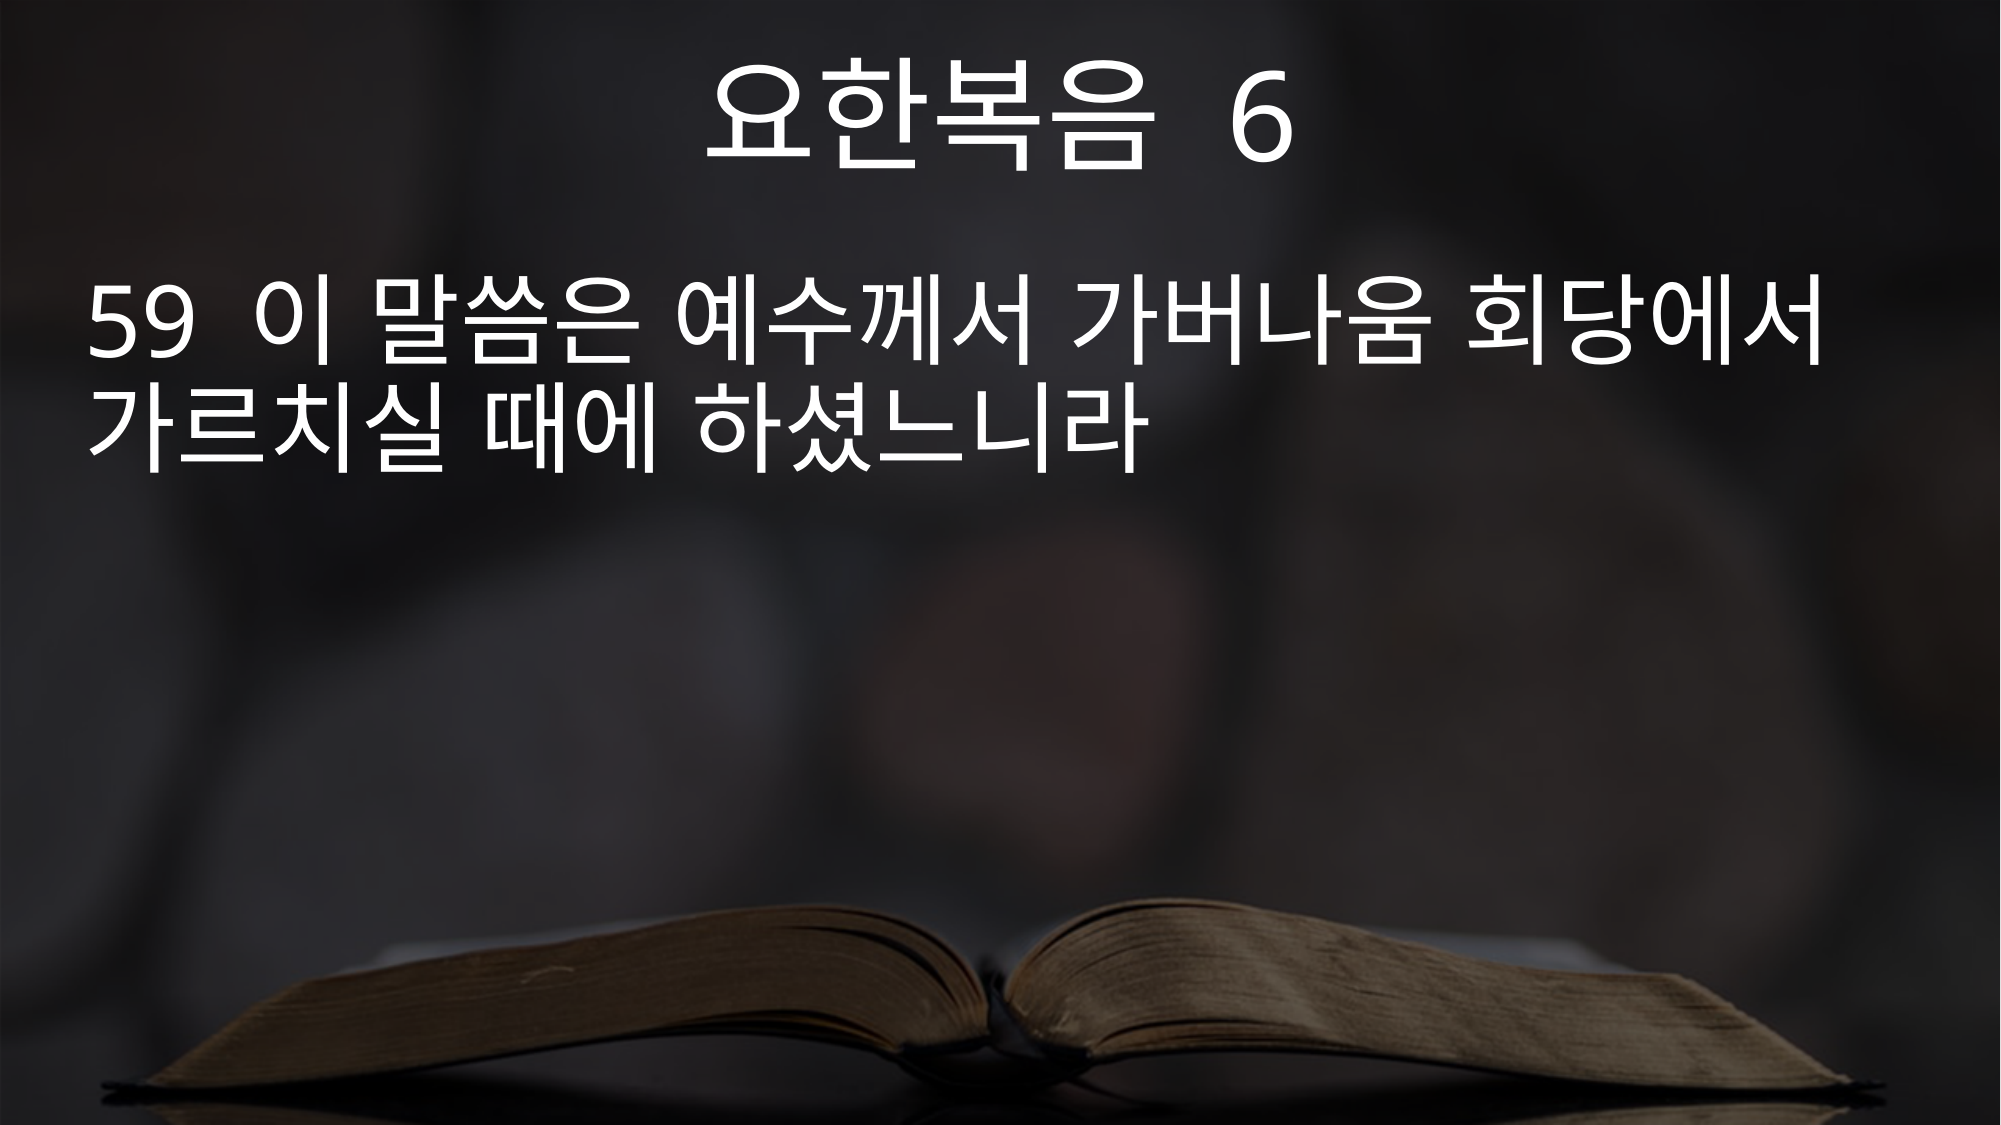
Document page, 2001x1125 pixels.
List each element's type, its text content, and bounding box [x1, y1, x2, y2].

footer 요한복음 6 [0, 32, 2000, 192]
picture [0, 0, 2001, 1125]
list 59 이 말씀은 예수께서 가버나움 회당에서 가르치실 때에 하셨느니라 [69, 263, 1953, 423]
